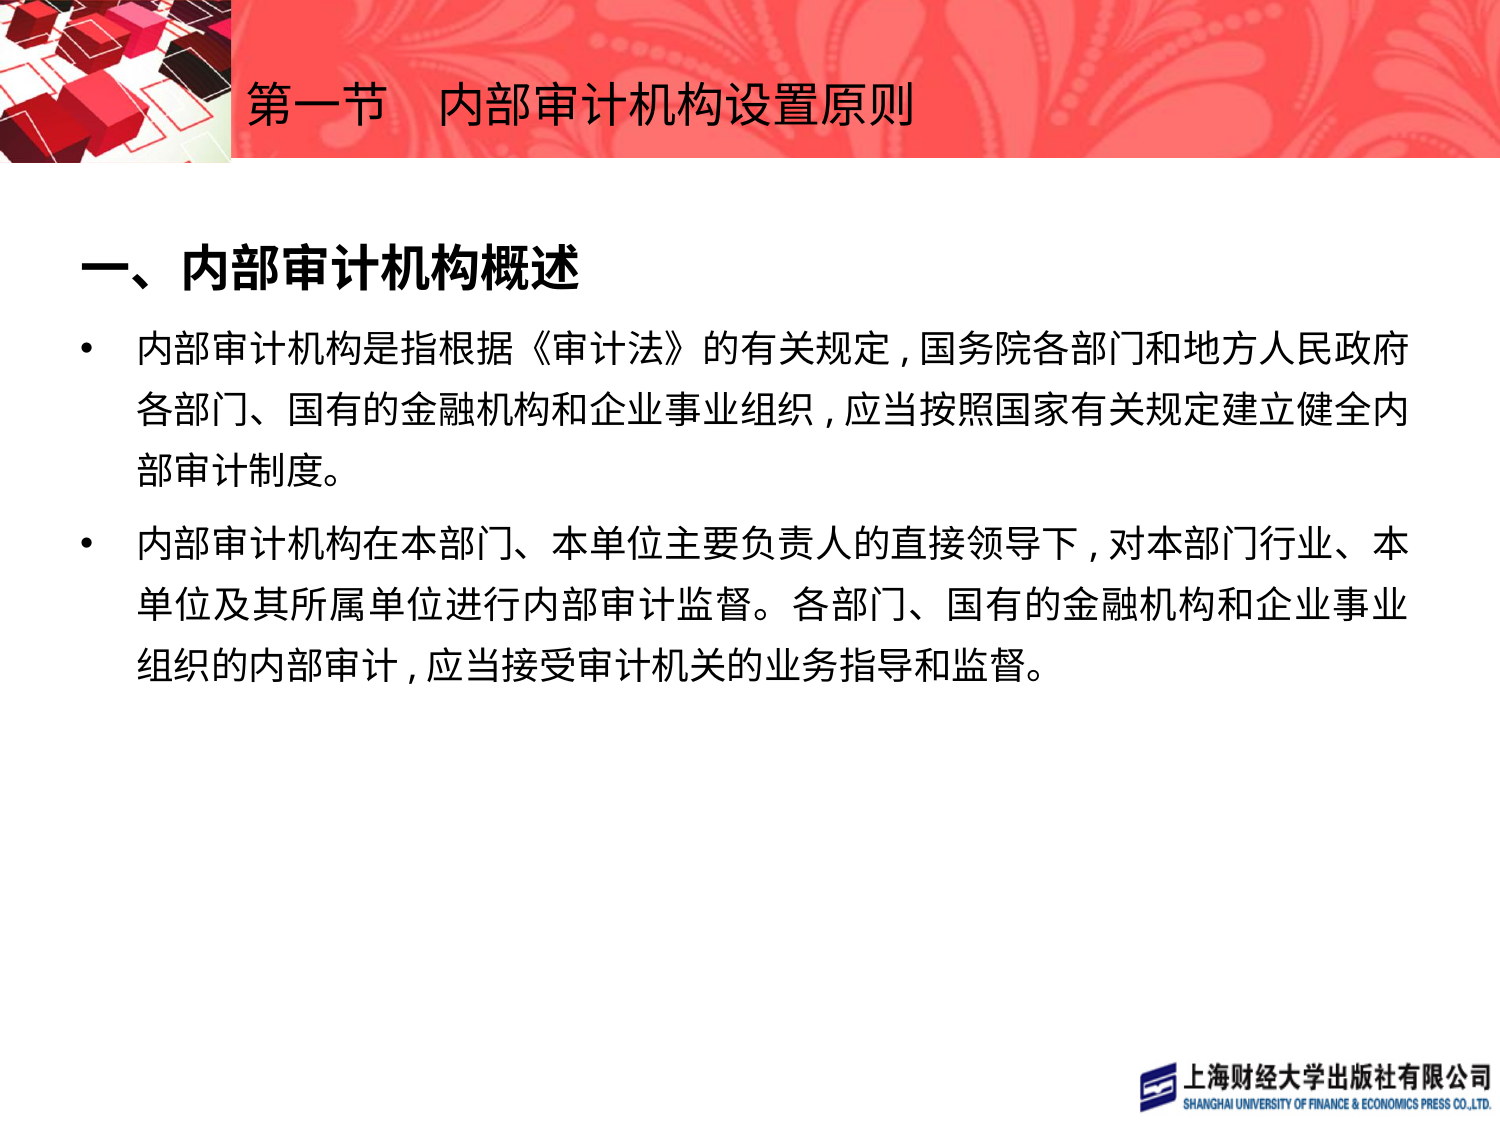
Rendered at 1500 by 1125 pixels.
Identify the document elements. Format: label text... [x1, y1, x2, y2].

picture [1139, 1058, 1495, 1118]
title 第一节 内部审计机构设置原则 [230, 45, 1461, 161]
list 一、内部审计机构概述 内部审计机构是指根据《审计法》的有关规定,国务院各部门和地方人民政府各部门、国有的金融机构和企业事业组织,应当按照国家有关规定建立健全内部审计制度。 内部审计机构在本部门、本单位主要负责人的直接领导下,对本部门行业、本单位及其所属单位进行内部审计监督。各部门、国有的金融机构和企业事业组织的内部审计,应当接受审计机关的业务指导和监督。 [64, 208, 1425, 1047]
